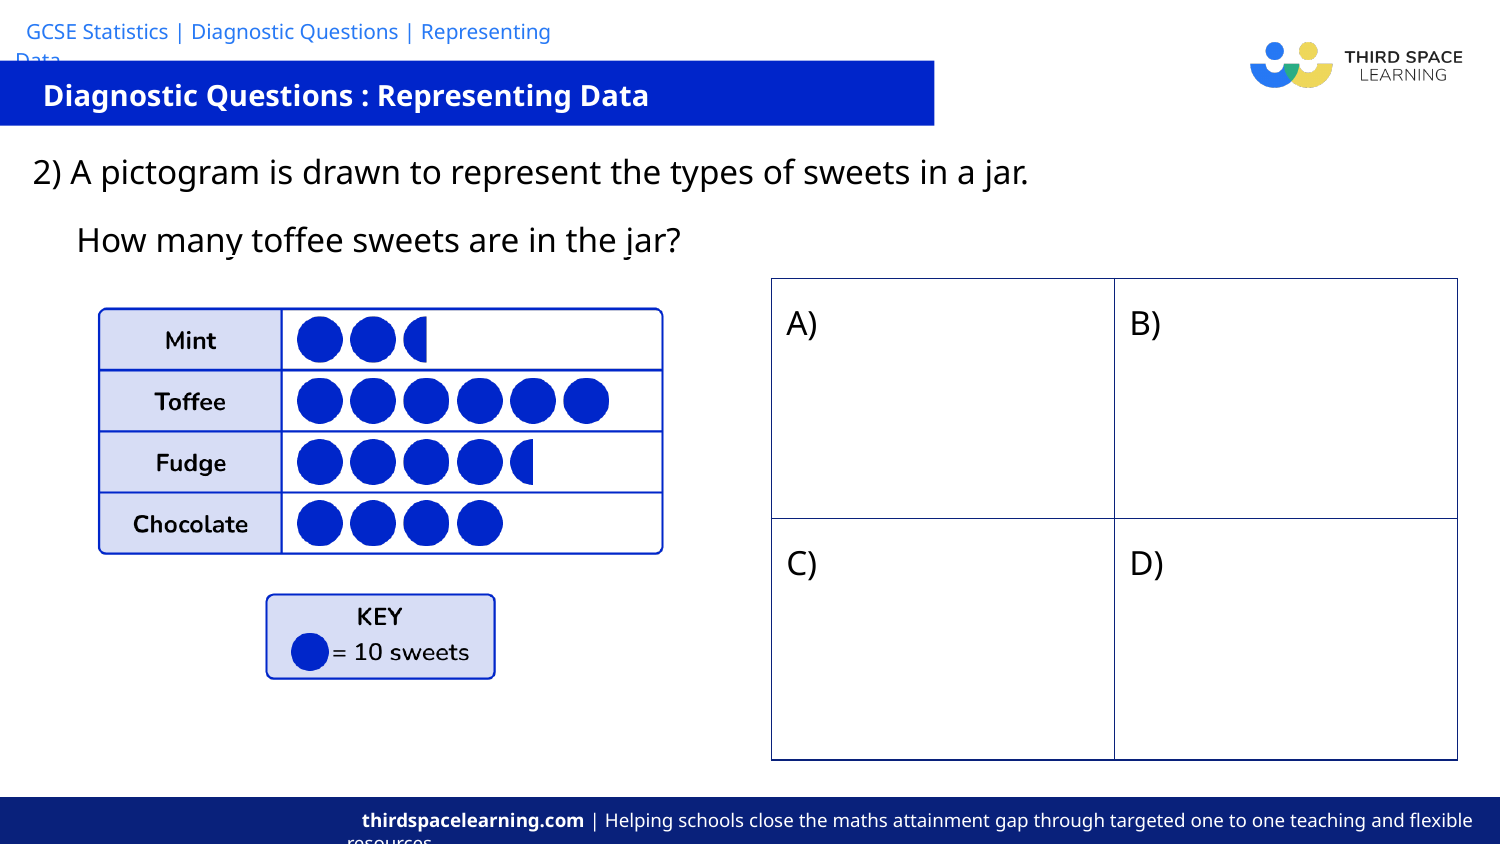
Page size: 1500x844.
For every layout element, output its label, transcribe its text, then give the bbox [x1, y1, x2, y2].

picture [253, 577, 497, 690]
text_box Diagnostic Questions : Representing Data [27, 61, 778, 127]
picture [97, 307, 669, 555]
picture [1250, 33, 1465, 99]
table_header 2) A pictogram is drawn to represent the types of sweets in a jar. How many toffee sweets are in the jar? [19, 142, 1474, 255]
